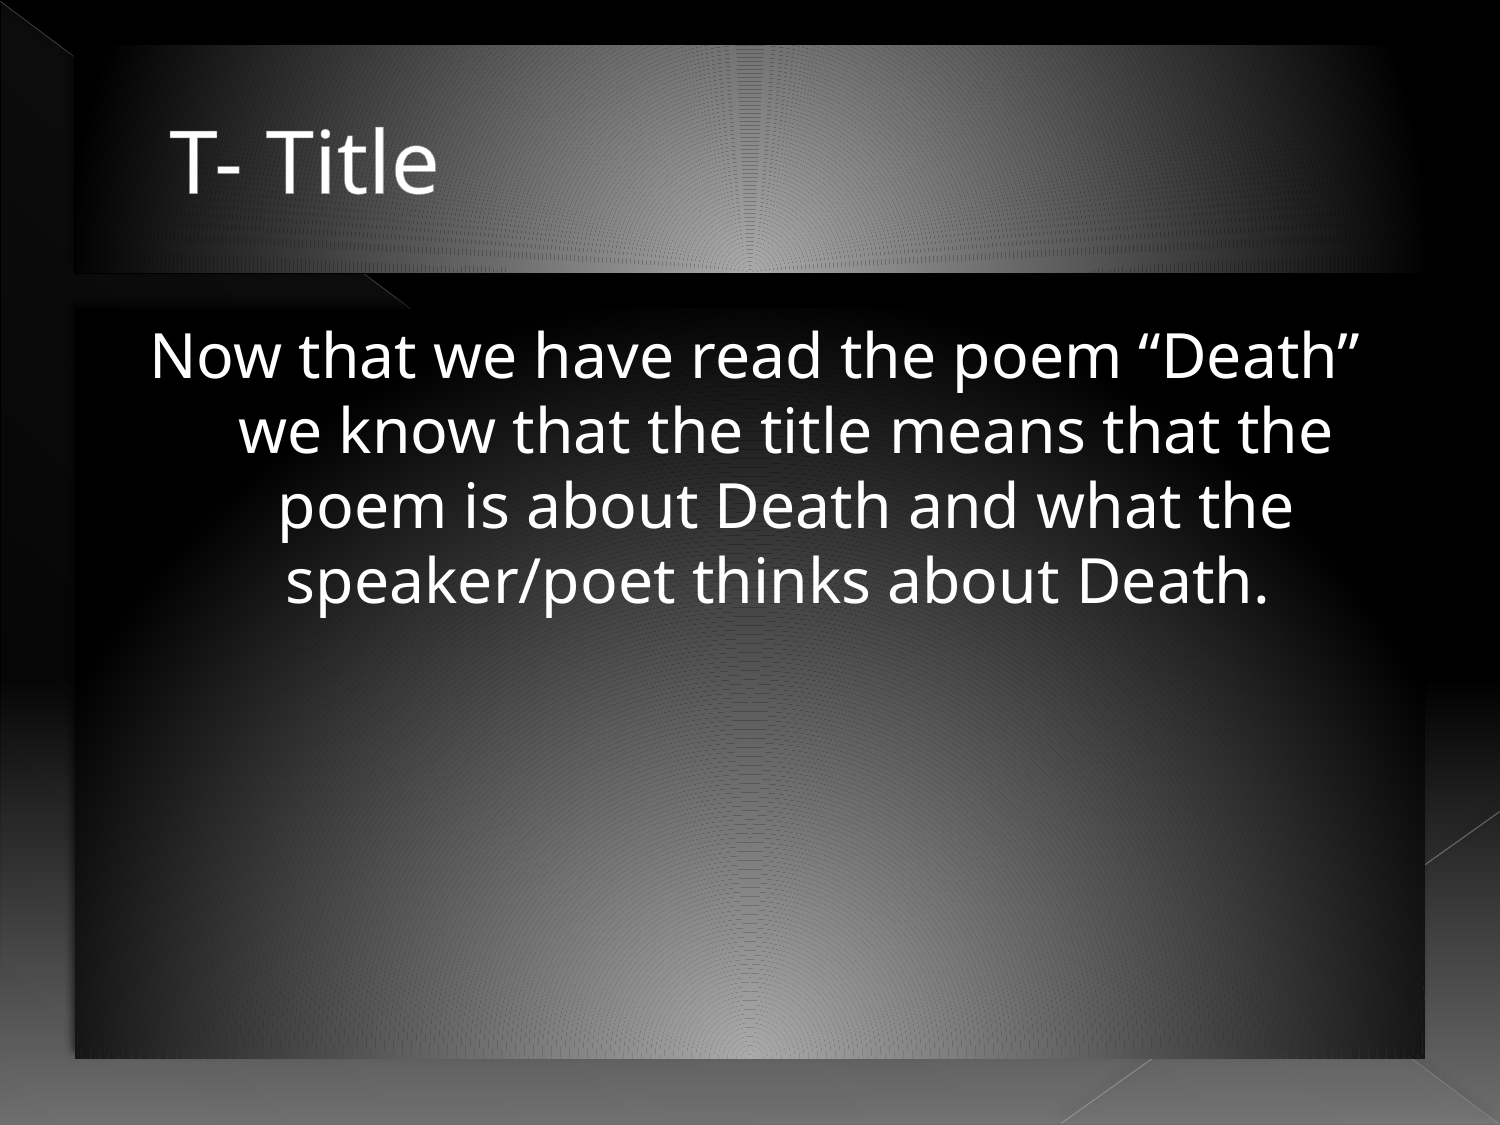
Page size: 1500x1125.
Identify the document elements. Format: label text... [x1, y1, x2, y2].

title T- Title [74, 43, 1426, 274]
list Now that we have read the poem “Death” we know that the title means that the poem is about Death and what the speaker/poet thinks about Death. [75, 308, 1425, 1059]
